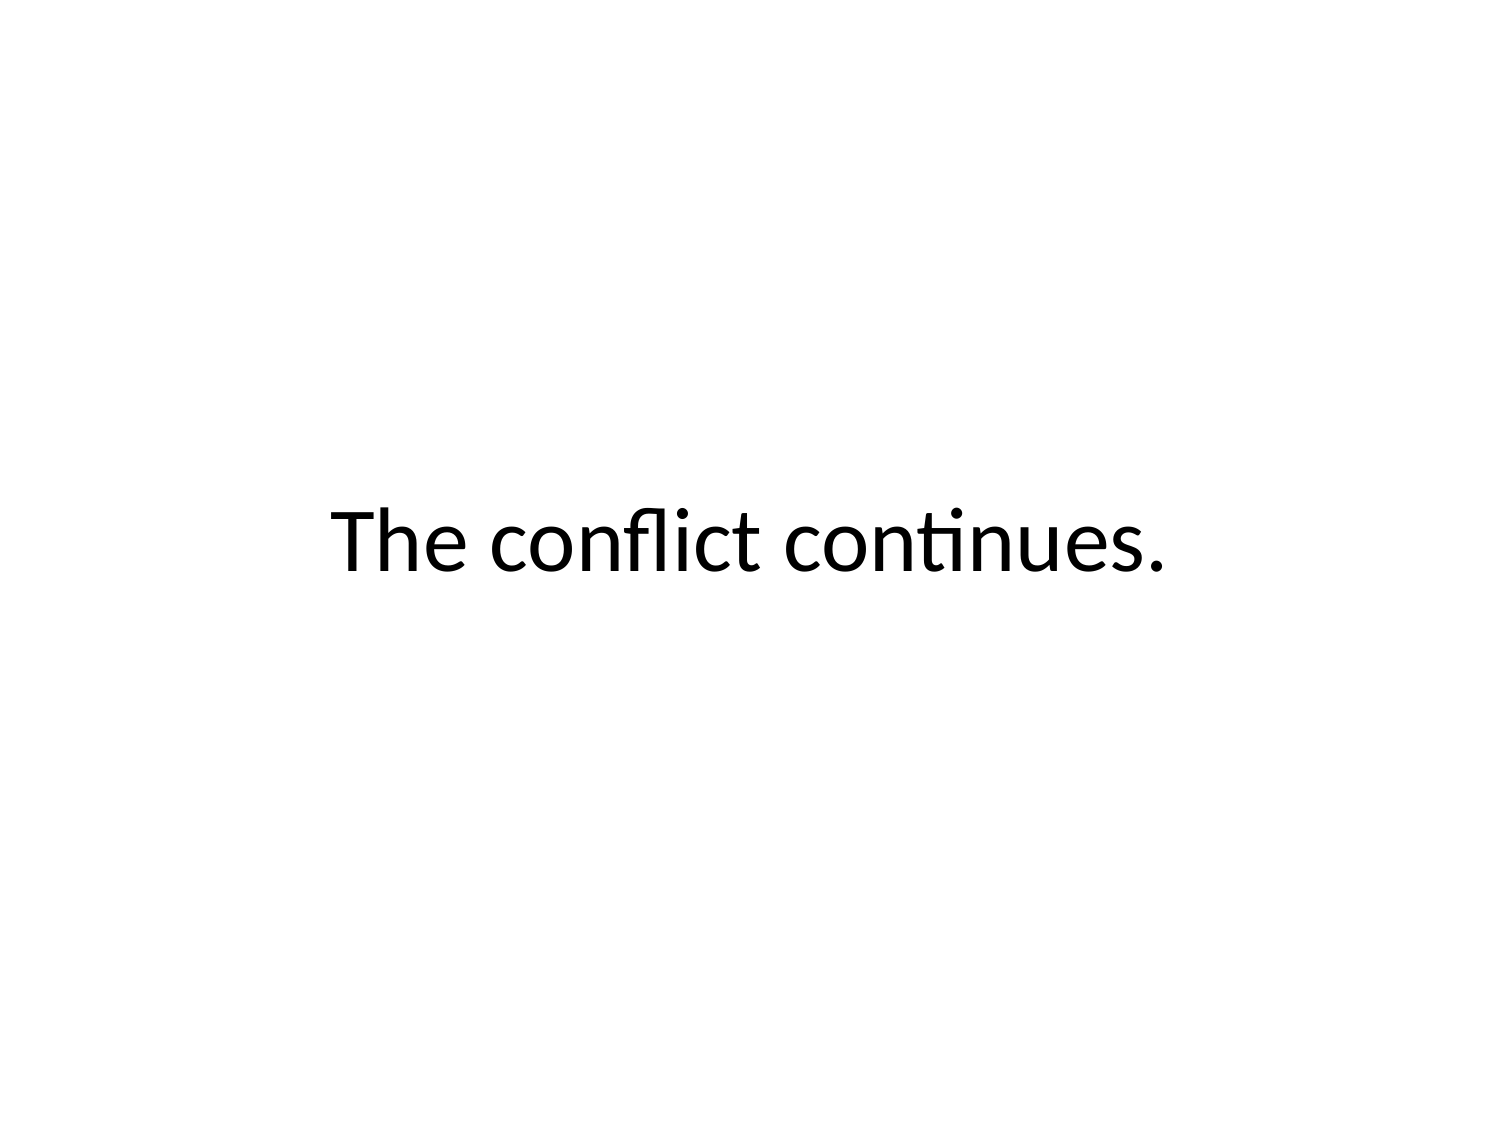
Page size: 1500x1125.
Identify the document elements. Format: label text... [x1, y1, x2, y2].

title The conflict continues. [74, 44, 1426, 1026]
